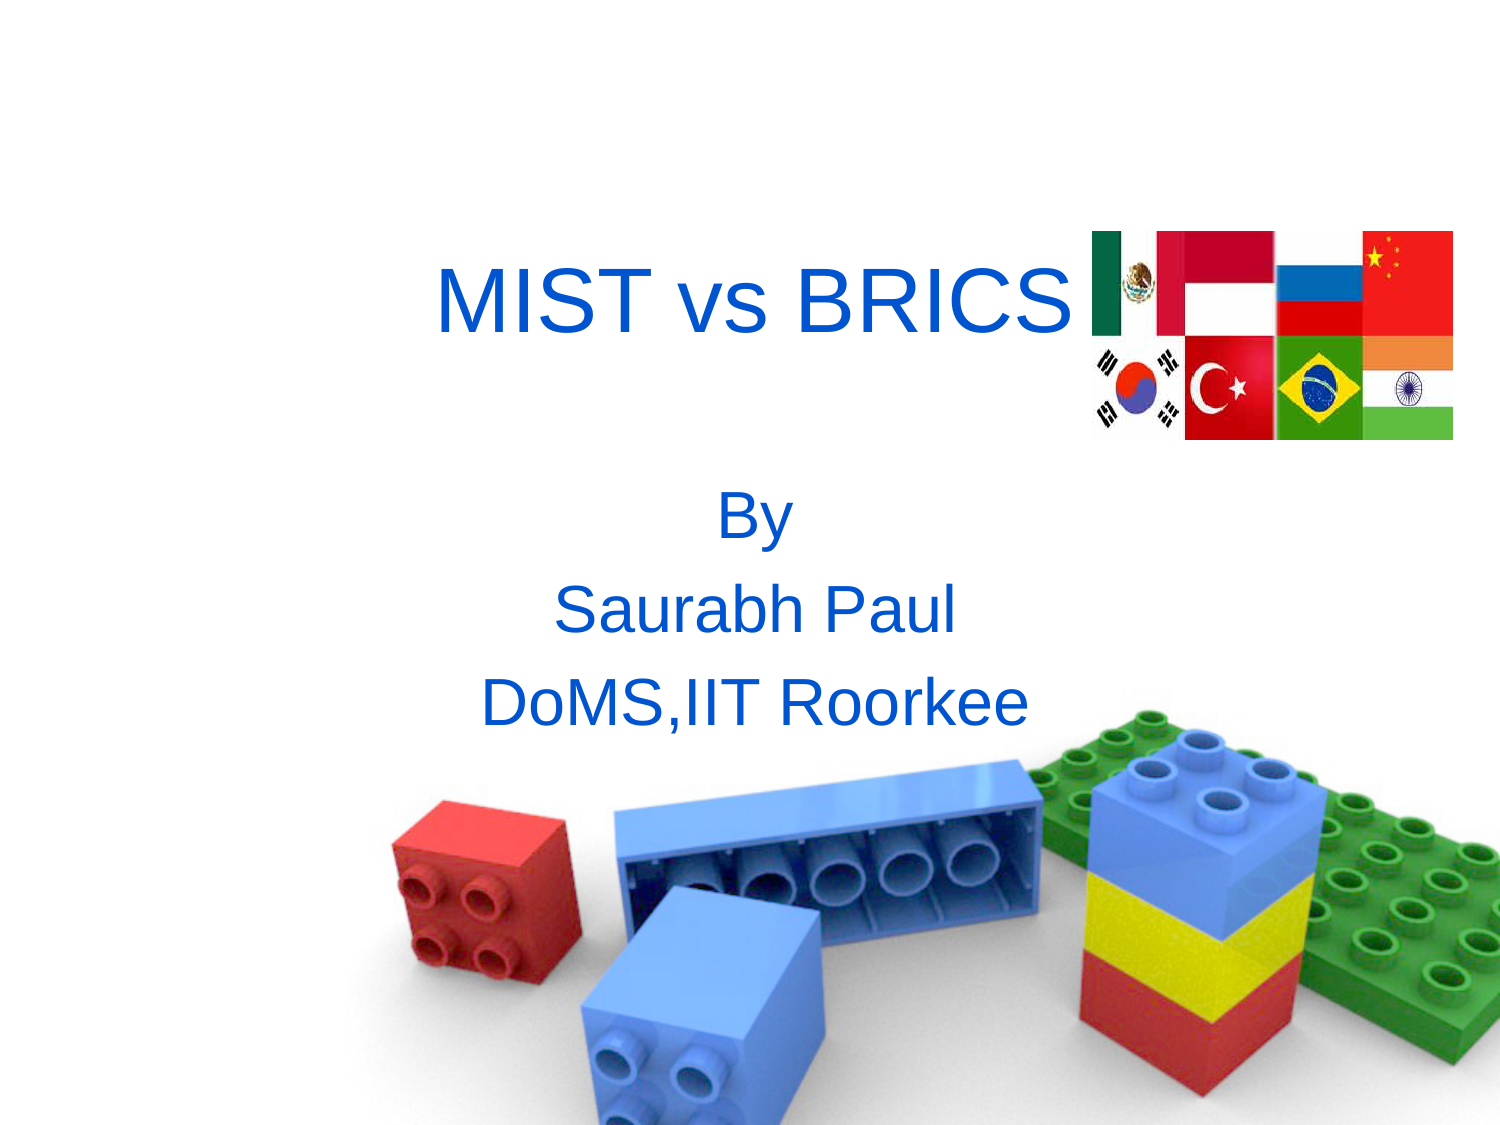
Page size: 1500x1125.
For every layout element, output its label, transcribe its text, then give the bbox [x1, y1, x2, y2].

picture [323, 231, 1500, 1125]
subtitle By Saurabh Paul DoMS,IIT Roorkee [230, 464, 1281, 753]
title MIST vs BRICS [117, 202, 1394, 391]
